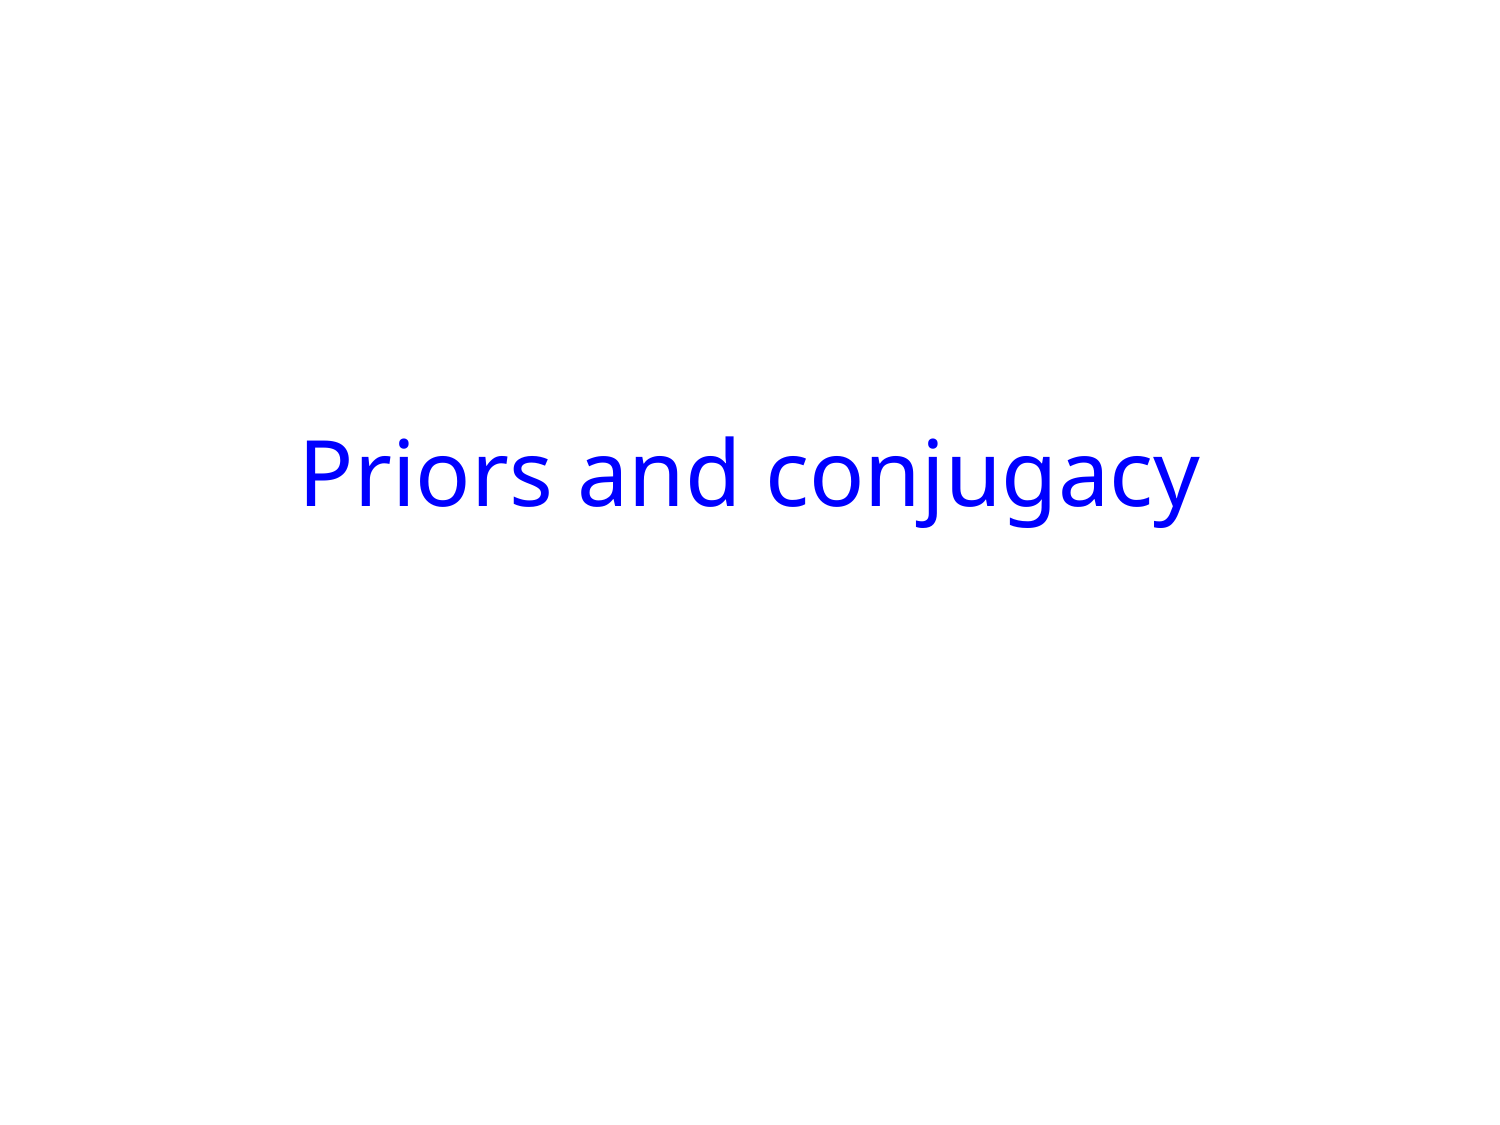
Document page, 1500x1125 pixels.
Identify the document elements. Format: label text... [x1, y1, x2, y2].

title Priors and conjugacy [112, 349, 1388, 591]
